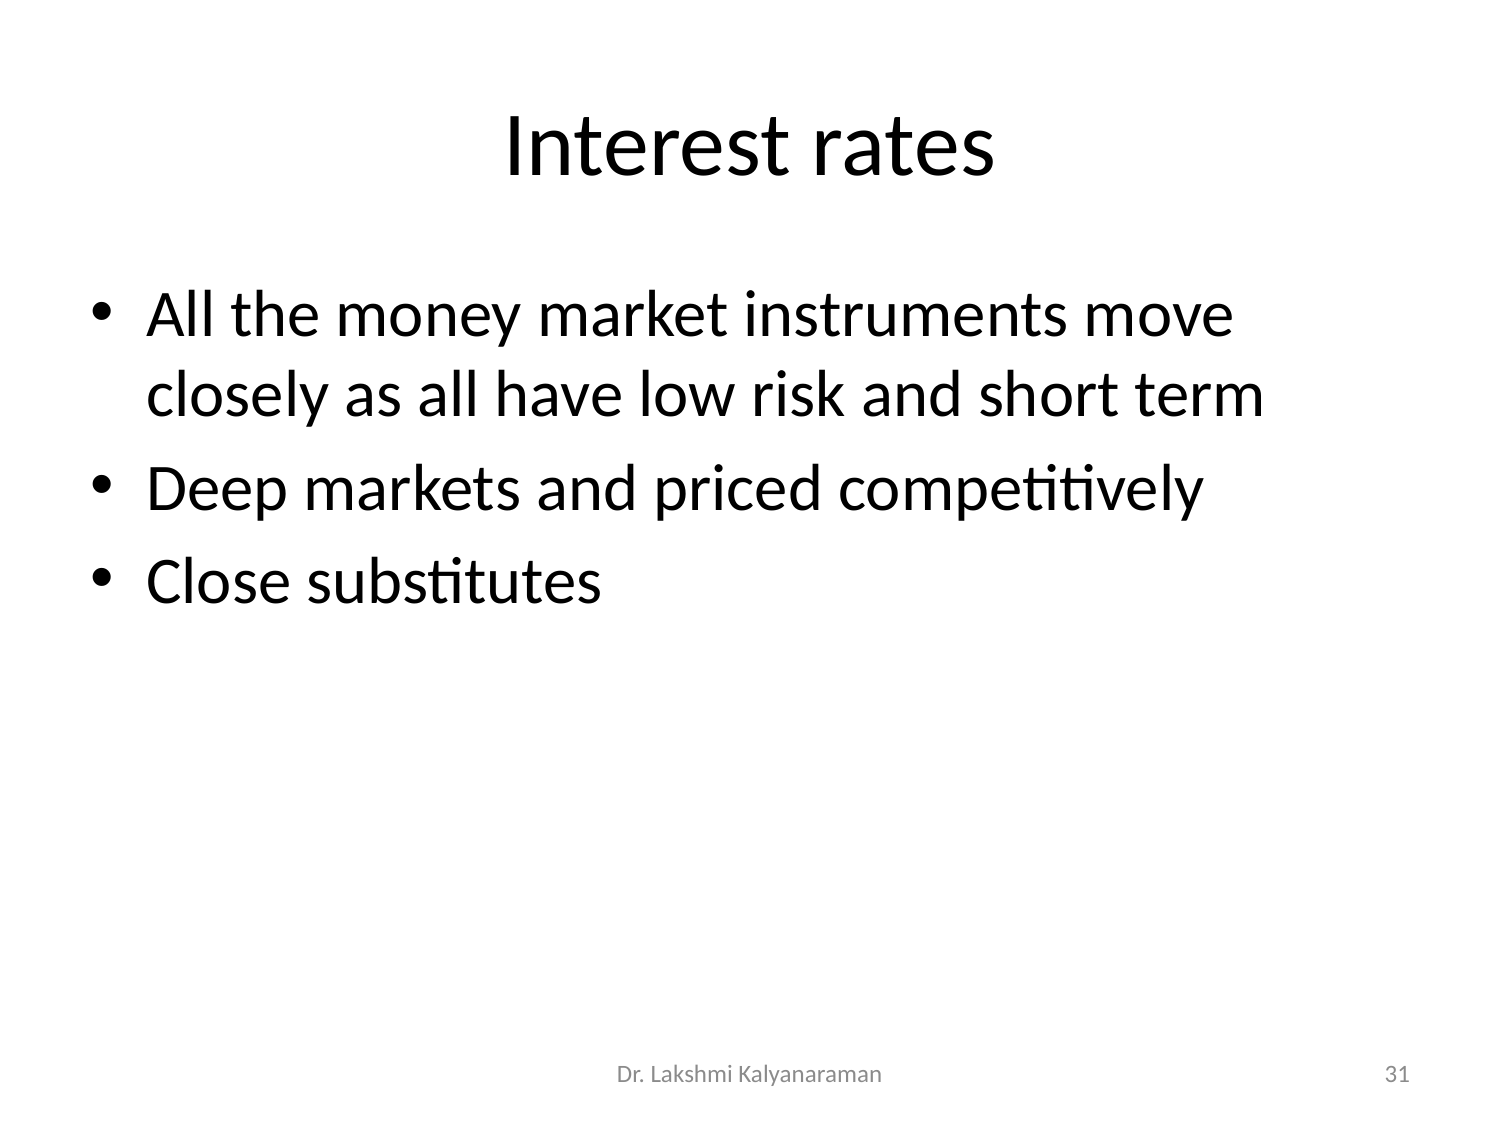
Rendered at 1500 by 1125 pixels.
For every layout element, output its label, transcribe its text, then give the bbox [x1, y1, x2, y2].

title Interest rates [75, 45, 1425, 233]
list All the money market instruments move closely as all have low risk and short term Deep markets and priced competitively Close substitutes [75, 262, 1425, 1005]
slide_number 31 [1074, 1042, 1425, 1103]
footer Dr. Lakshmi Kalyanaraman [512, 1042, 988, 1103]
